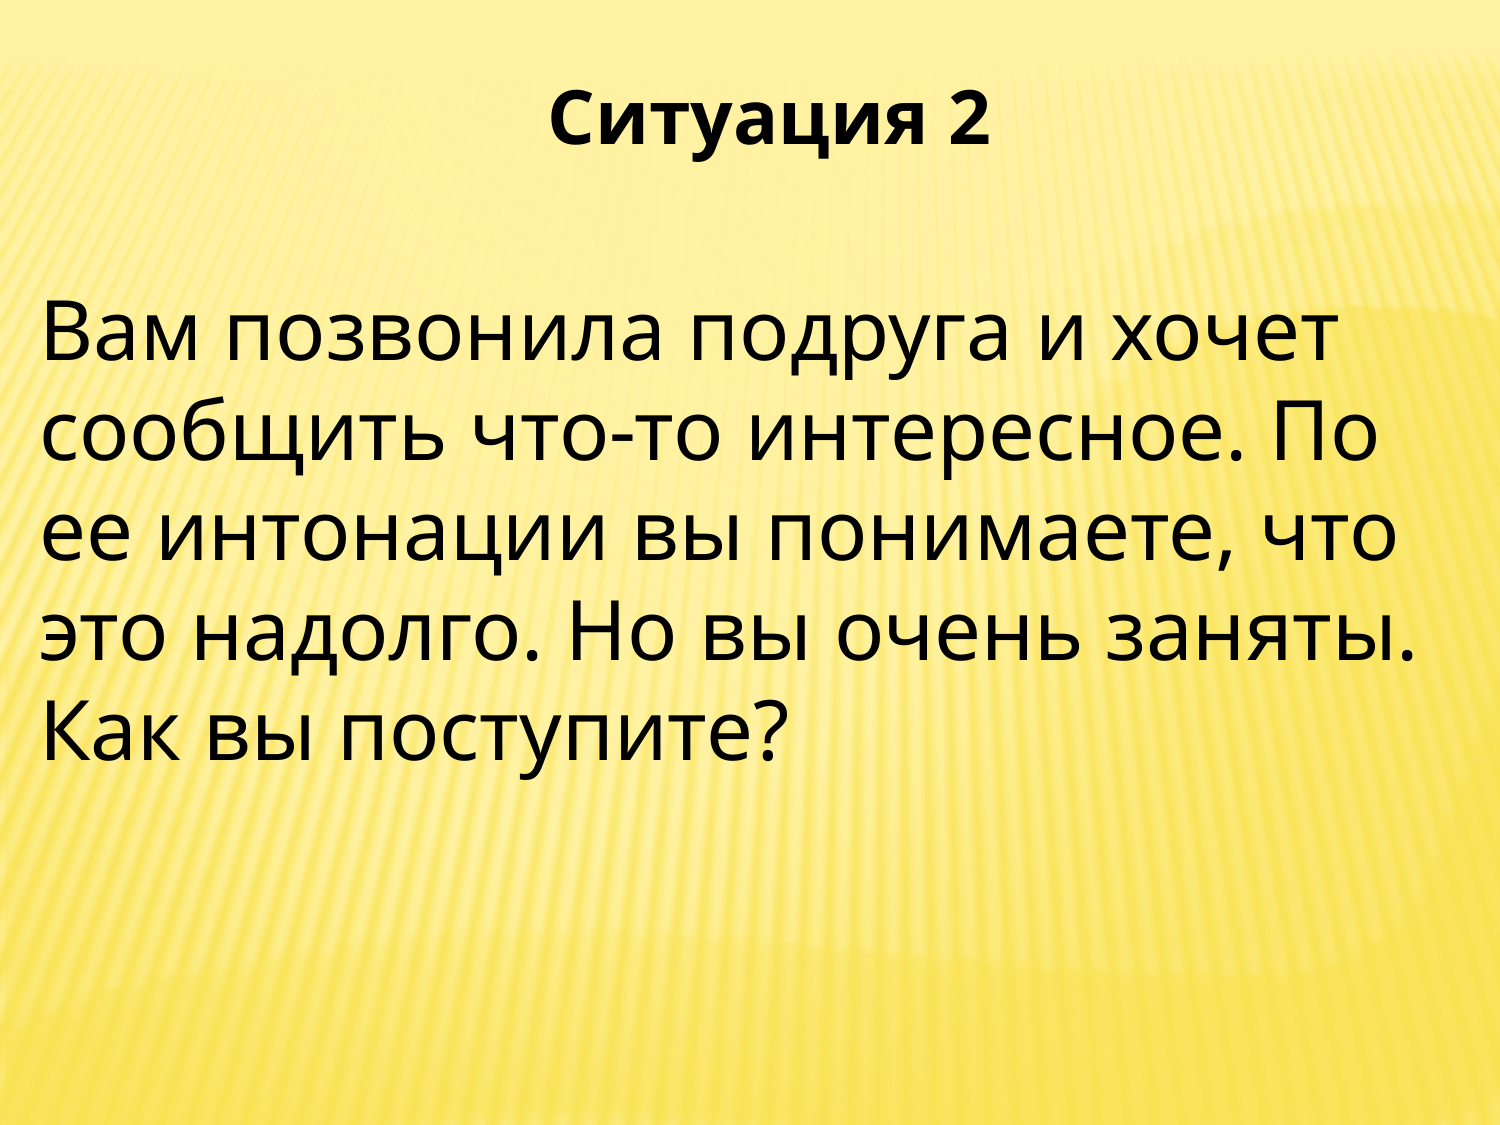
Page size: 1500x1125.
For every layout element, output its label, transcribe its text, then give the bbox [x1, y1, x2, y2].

text_box Ситуация 2 [532, 62, 1007, 168]
text_box Вам позвонила подруга и хочет сообщить что-то интересное. По ее интонации вы понимаете, что это надолго. Но вы очень заняты. Как вы поступите? [24, 224, 1463, 785]
